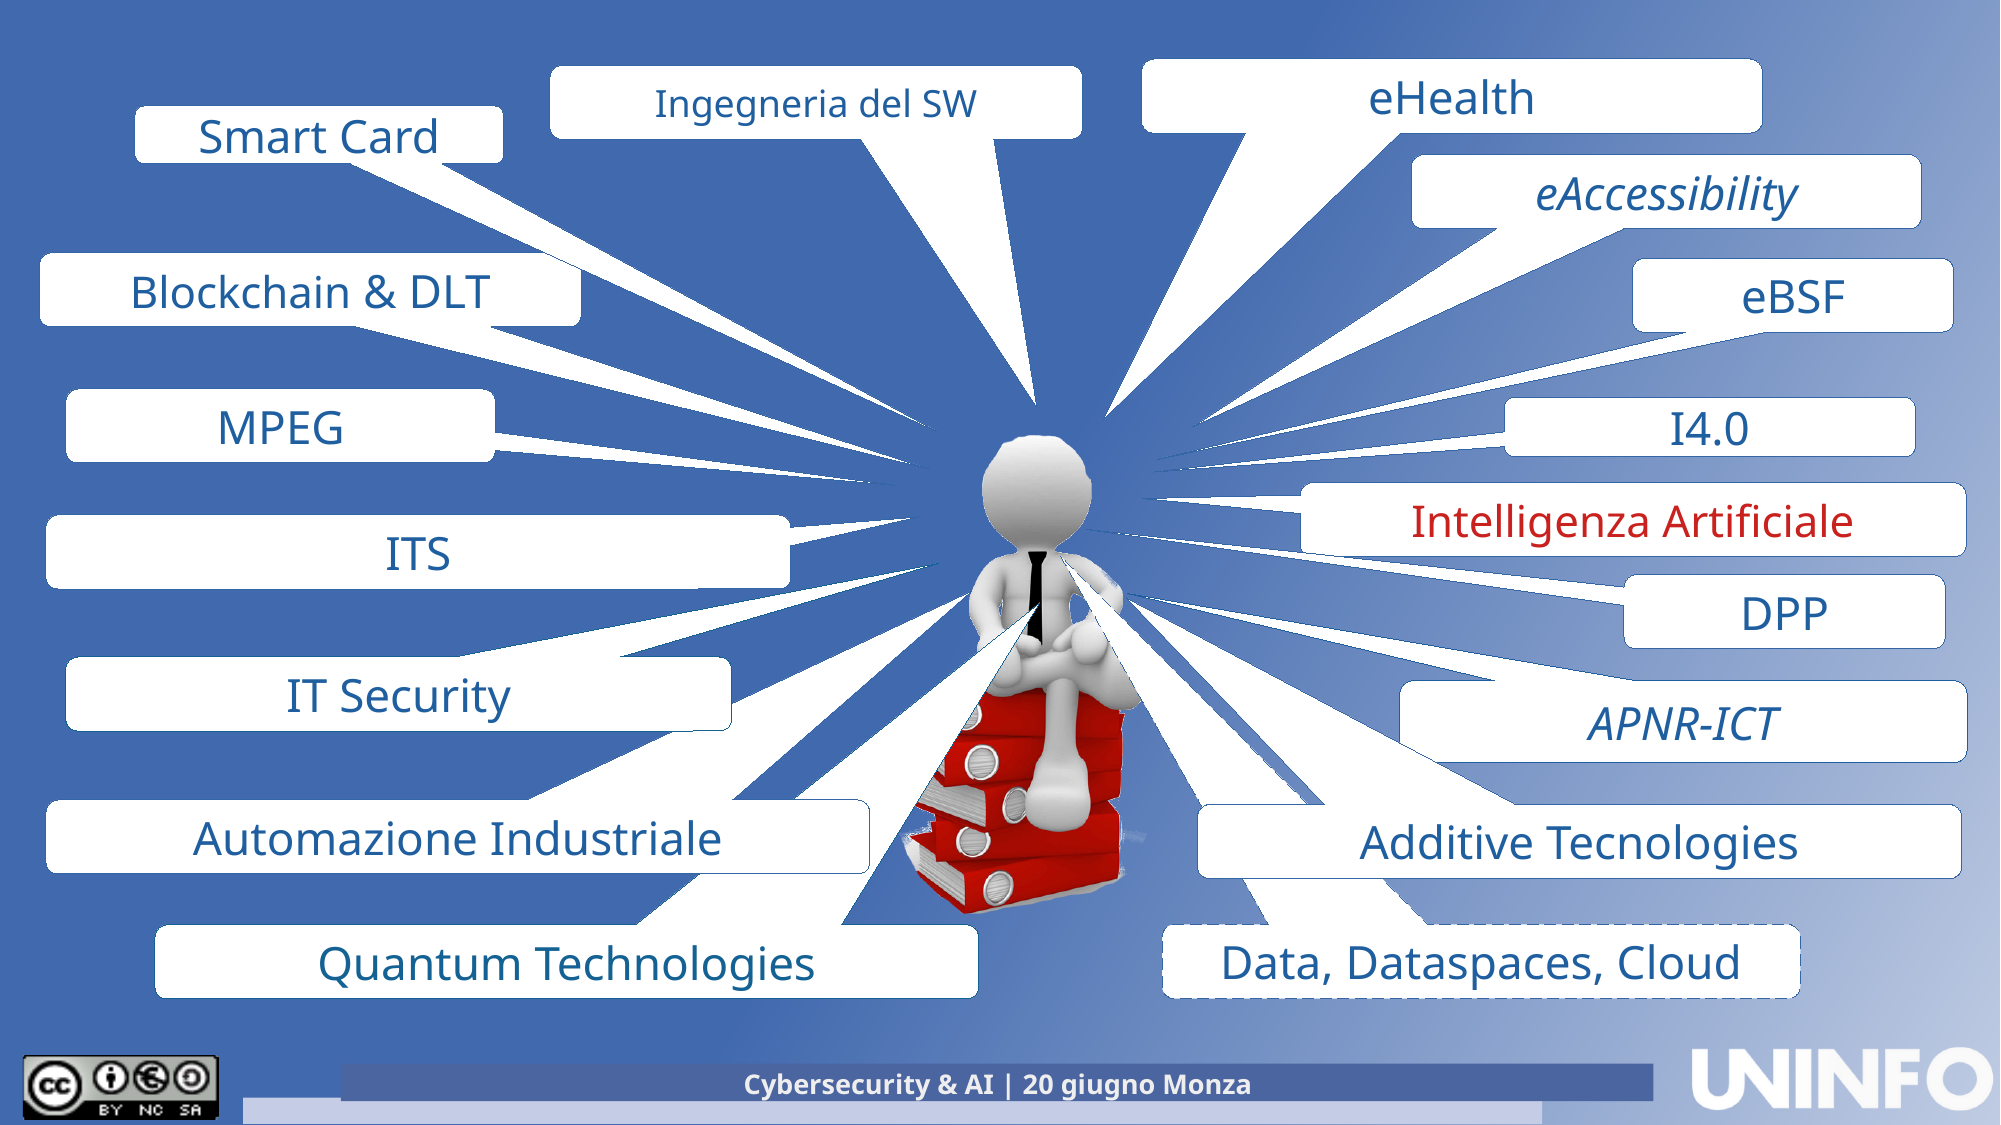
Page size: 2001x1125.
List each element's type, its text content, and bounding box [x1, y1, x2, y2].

text_box DPP [1260, 547, 1946, 649]
text_box IT Security [65, 592, 788, 732]
text_box Automazione Industriale [45, 677, 788, 874]
text_box eBSF [1260, 258, 1954, 438]
text_box eHealth [1113, 58, 1763, 399]
text_box I4.0 [1260, 397, 1916, 465]
picture [22, 1055, 219, 1120]
text_box Data, Dataspaces, Cloud [1162, 879, 1801, 999]
text_box eAccessibility [1235, 154, 1922, 399]
text_box Blockchain & DLT [39, 252, 788, 435]
picture [788, 399, 1260, 972]
text_box Additive Tecnologies [1260, 668, 1962, 879]
text_box APNR-ICT [1260, 616, 1968, 763]
picture [1685, 1018, 1996, 1125]
text_box ITS [45, 514, 788, 590]
text_box Ingegneria del SW [549, 65, 1083, 399]
text_box Intelligenza Artificiale [1260, 482, 1967, 557]
text_box Smart Card [134, 105, 878, 399]
text_box MPEG [65, 388, 788, 476]
text_box Data, Dataspaces, Cloud [1260, 756, 1308, 804]
text_box Quantum Technologies [154, 874, 979, 999]
